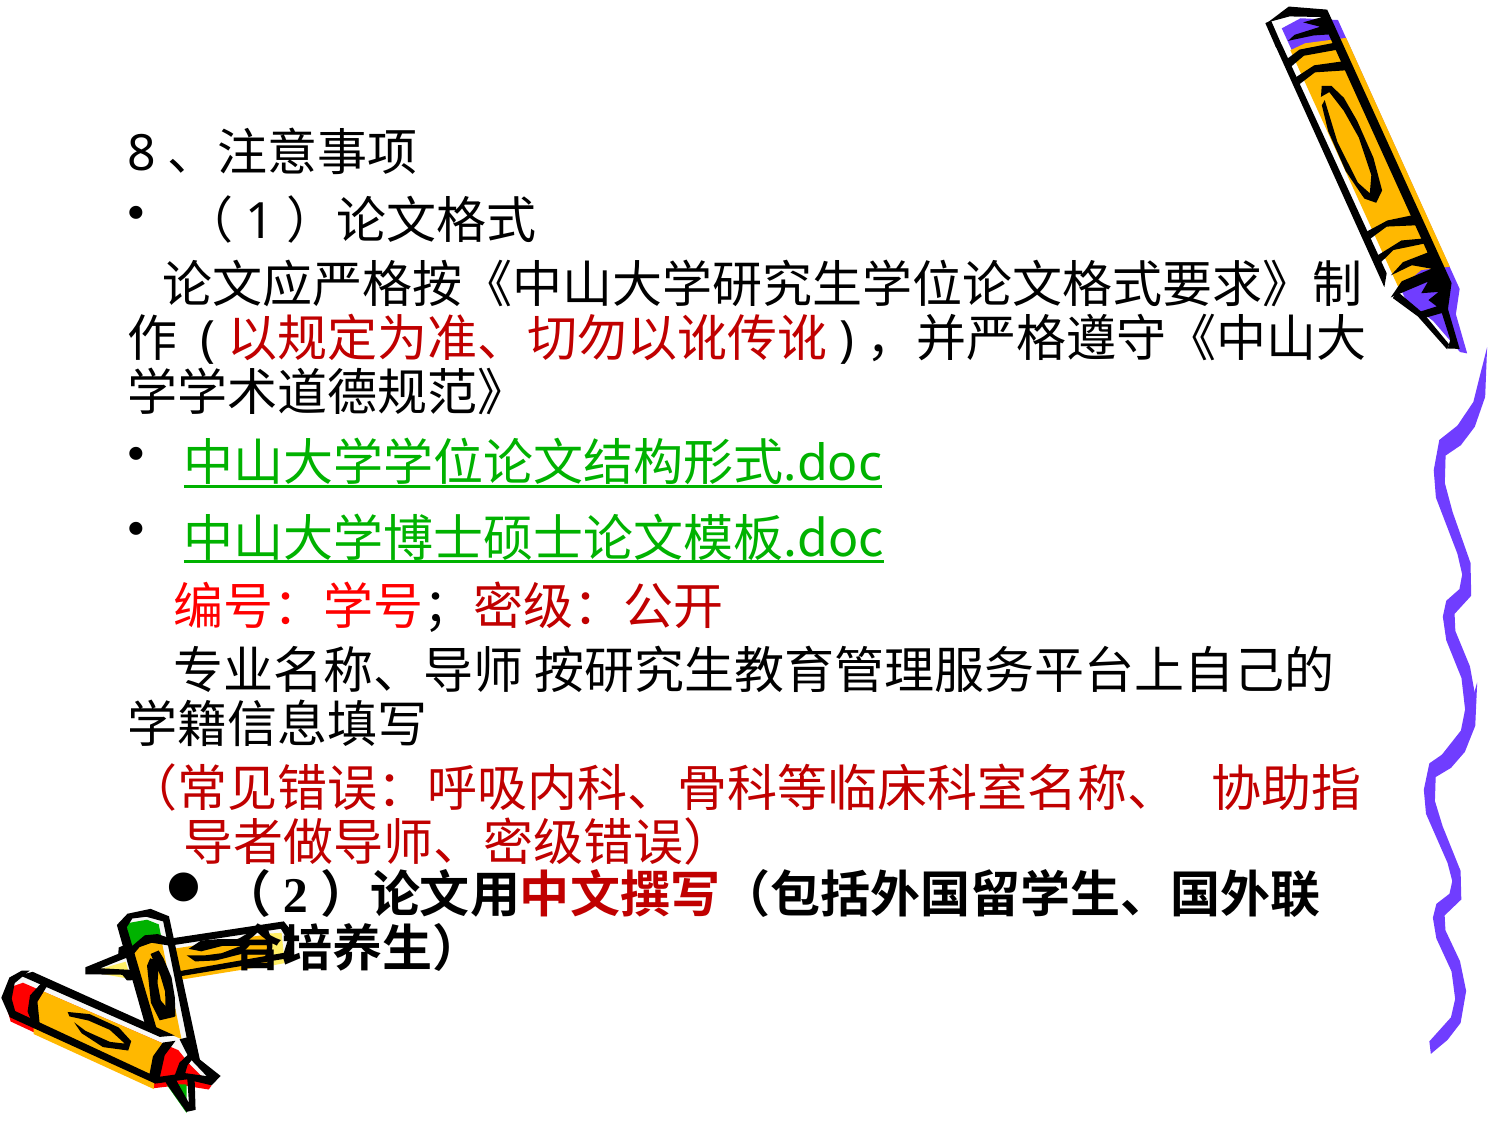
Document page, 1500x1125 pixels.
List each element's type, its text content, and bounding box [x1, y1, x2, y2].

title 8、注意事项 [112, 24, 1201, 187]
list （1）论文格式 论文应严格按《中山大学研究生学位论文格式要求》制作 (以规定为准、切勿以讹传讹)，并严格遵守《中山大学学术道德规范》 中山大学学位论文结构形式.doc 中山大学博士硕士论文模板.doc 编号：学号；密级：公开 专业名称、导师 按研究生教育管理服务平台上自己的学籍信息填写 （常见错误：呼吸内科、骨科等临床科室名称、 协助指导者做导师、密级错误） [112, 187, 1397, 1053]
text_box （2）论文用中文撰写（包括外国留学生、国外联 合培养生） [149, 862, 1340, 986]
